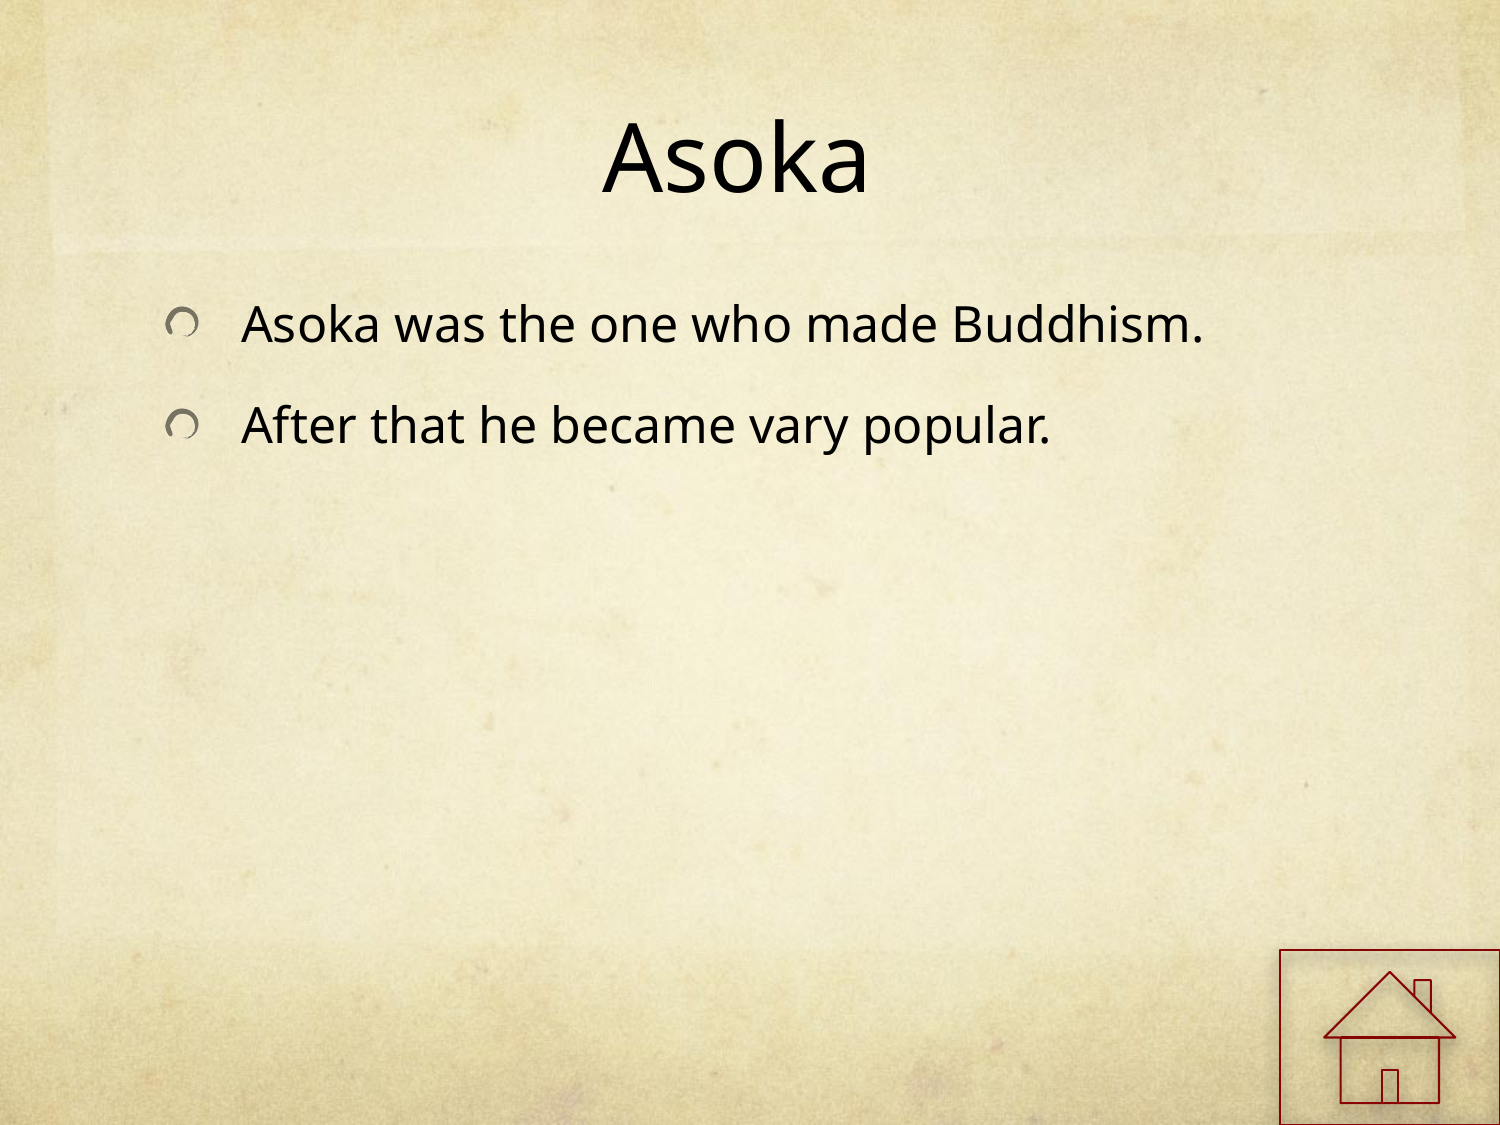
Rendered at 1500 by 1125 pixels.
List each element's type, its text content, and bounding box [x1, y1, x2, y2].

list Asoka was the one who made Buddhism. After that he became vary popular. [150, 284, 1350, 950]
picture [165, 408, 200, 440]
text_box [1279, 949, 1500, 1125]
picture [165, 306, 200, 338]
title Asoka [150, 82, 1350, 225]
picture [0, 0, 1500, 1125]
